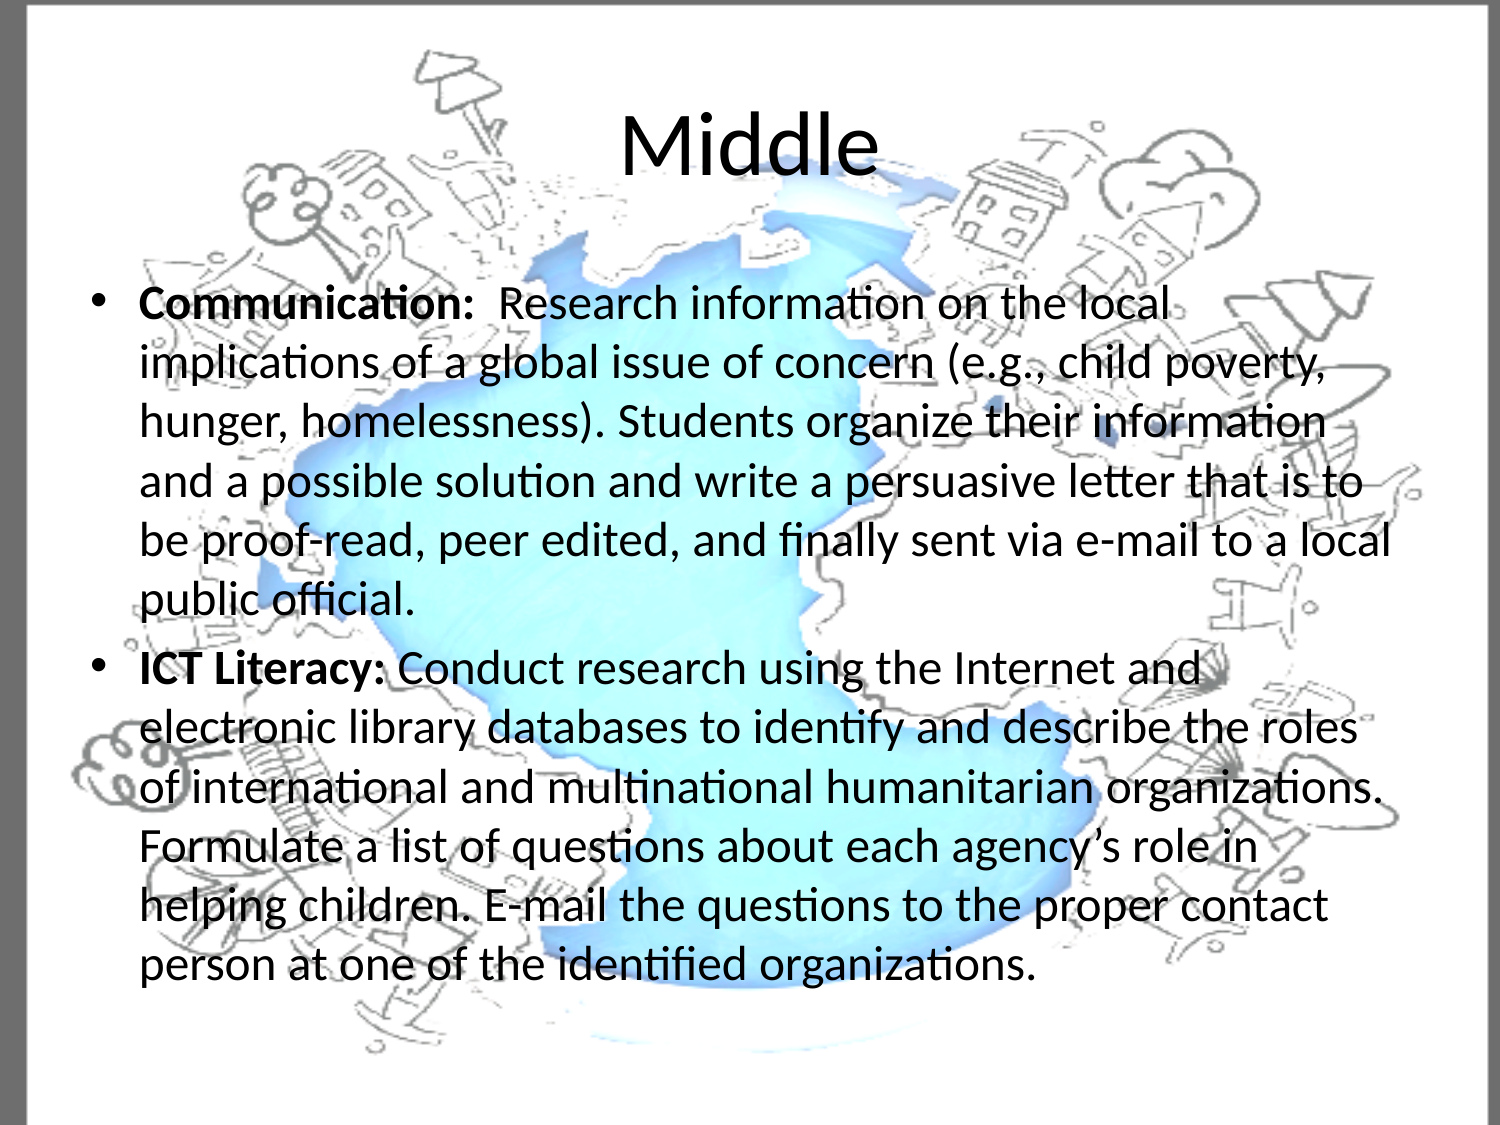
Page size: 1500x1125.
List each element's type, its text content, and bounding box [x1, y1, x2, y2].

title Middle [75, 45, 1425, 233]
list Communication: Research information on the local implications of a global issue of concern (e.g., child poverty, hunger, homelessness). Students organize their information and a possible solution and write a persuasive letter that is to be proof-read, peer edited, and finally sent via e-mail to a local public official. ICT Literacy: Conduct research using the Internet and electronic library databases to identify and describe the roles of international and multinational humanitarian organizations. Formulate a list of questions about each agency’s role in helping children. E-mail the questions to the proper contact person at one of the identified organizations. [75, 262, 1425, 1005]
